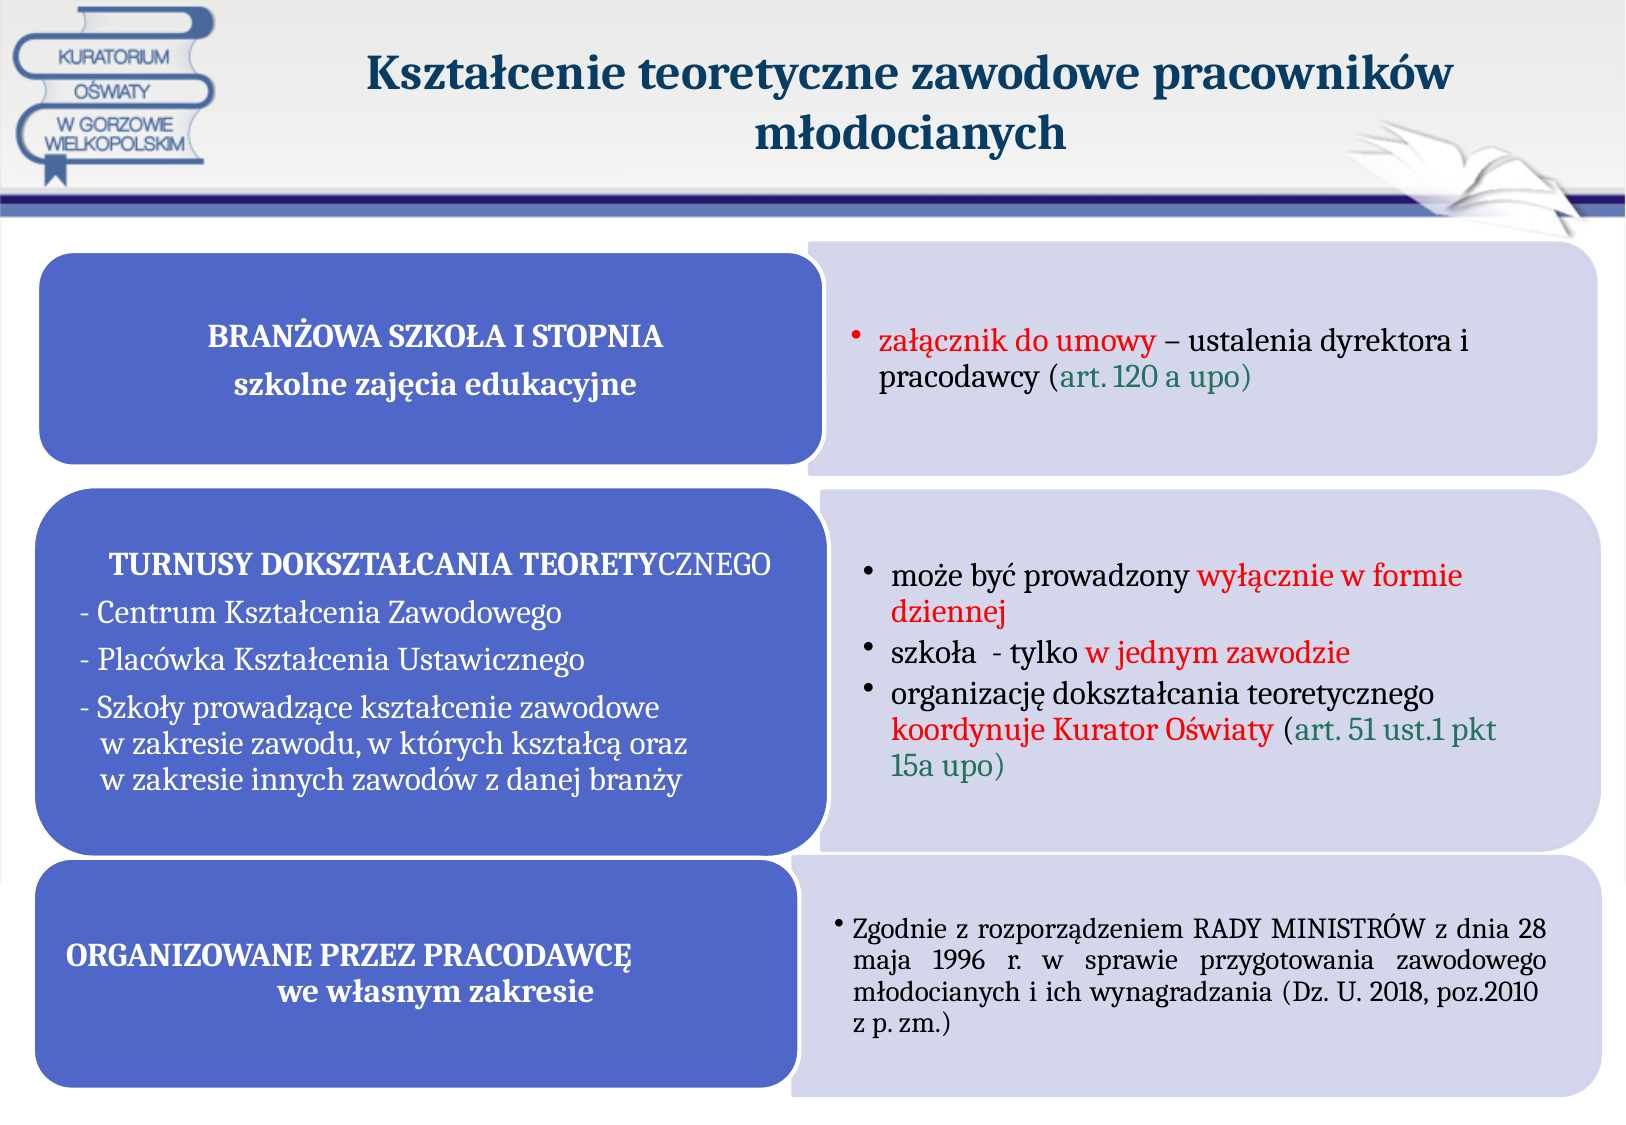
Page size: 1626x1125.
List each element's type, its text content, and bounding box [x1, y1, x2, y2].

picture [0, 0, 1626, 1125]
title Kształcenie teoretyczne zawodowe pracowników młodocianych [221, 23, 1600, 176]
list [25, 243, 1600, 1107]
